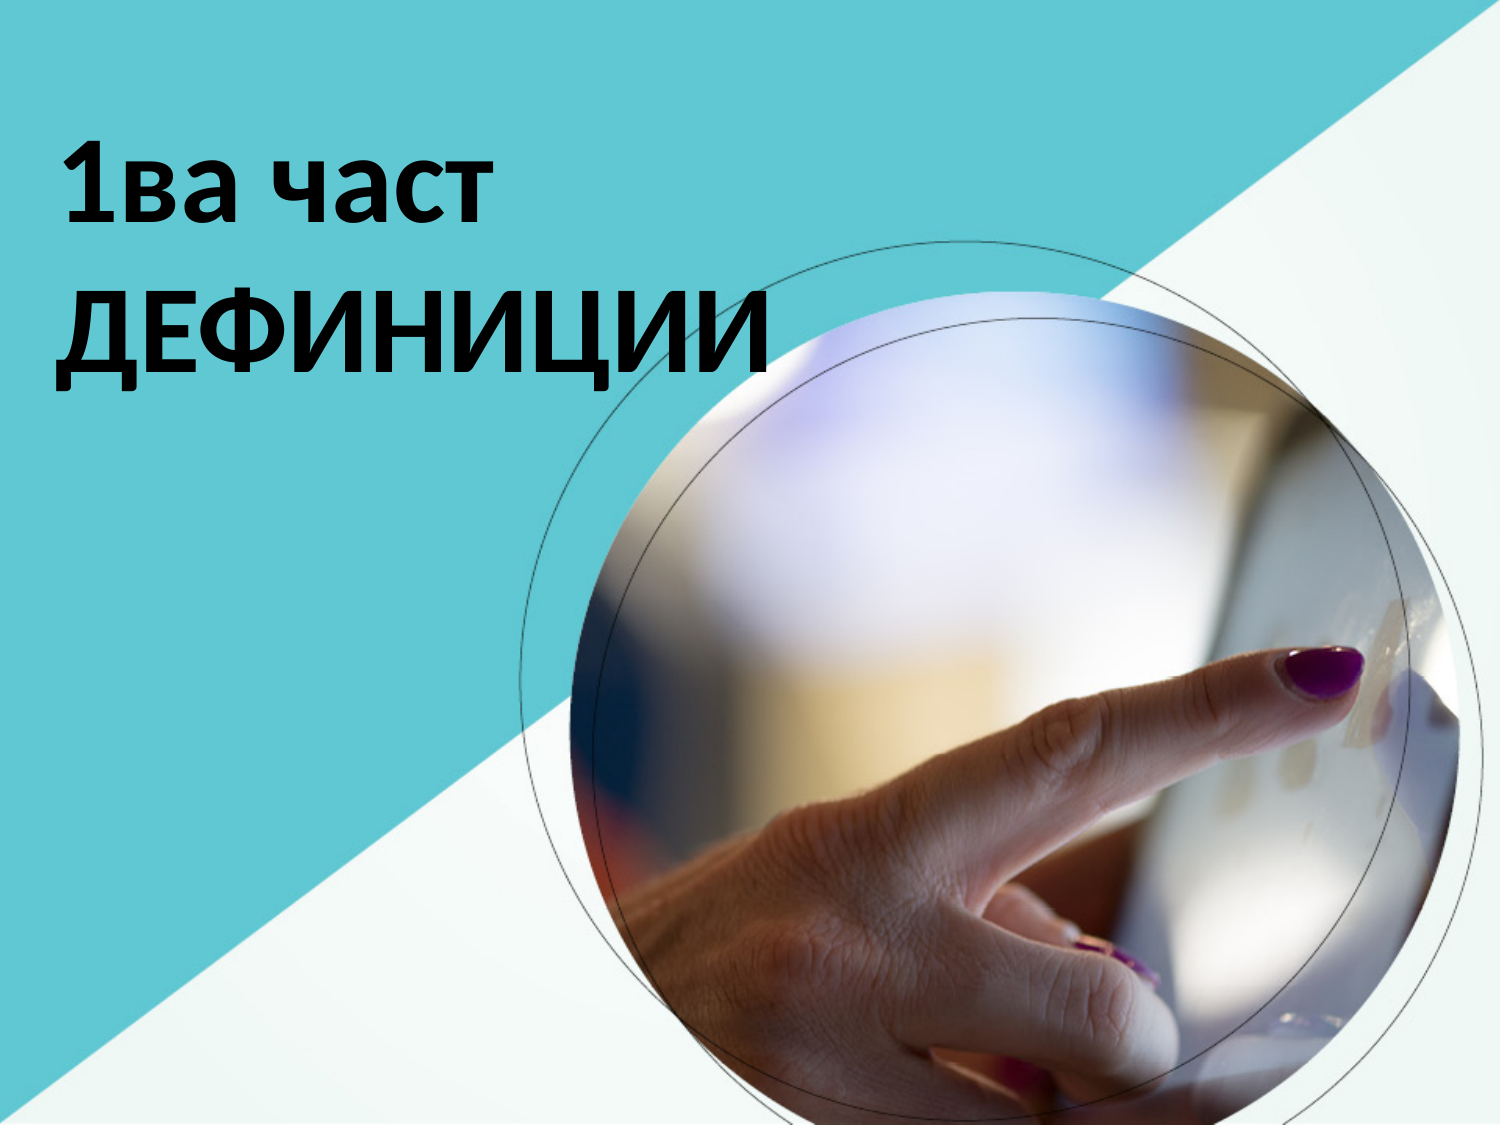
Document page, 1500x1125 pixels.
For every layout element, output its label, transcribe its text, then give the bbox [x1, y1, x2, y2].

picture [0, 0, 1500, 1125]
text_box 1ва част ДЕФИНИЦИИ [40, 89, 1161, 405]
